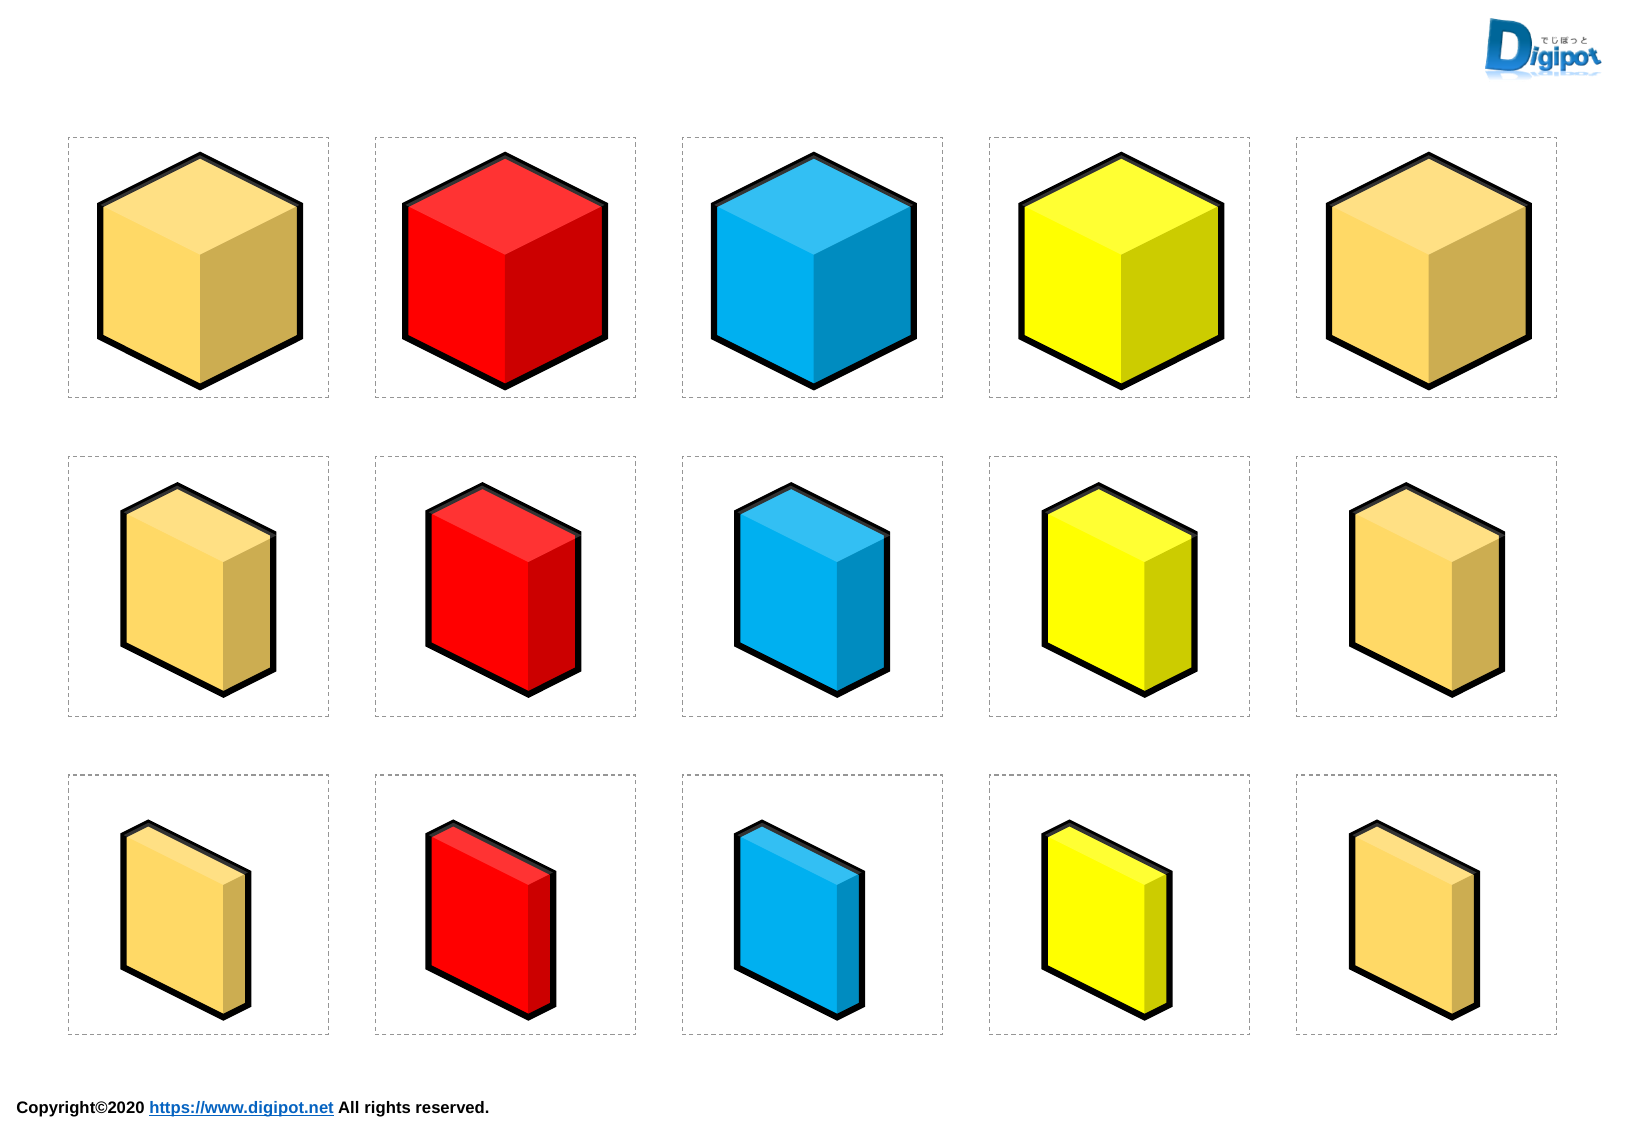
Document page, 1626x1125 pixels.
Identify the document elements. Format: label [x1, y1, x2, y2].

text_box [737, 485, 891, 695]
text_box [1352, 822, 1477, 1018]
text_box [123, 485, 277, 695]
text_box [428, 485, 582, 695]
text_box [1021, 155, 1222, 387]
text_box [100, 155, 301, 387]
text_box [1328, 155, 1529, 387]
text_box [1352, 485, 1506, 695]
text_box [713, 155, 914, 387]
text_box [123, 822, 249, 1018]
text_box [737, 822, 862, 1018]
text_box [428, 822, 554, 1018]
text_box [405, 155, 606, 387]
text_box [1044, 822, 1170, 1018]
text_box [1044, 485, 1198, 695]
picture [1485, 18, 1602, 82]
